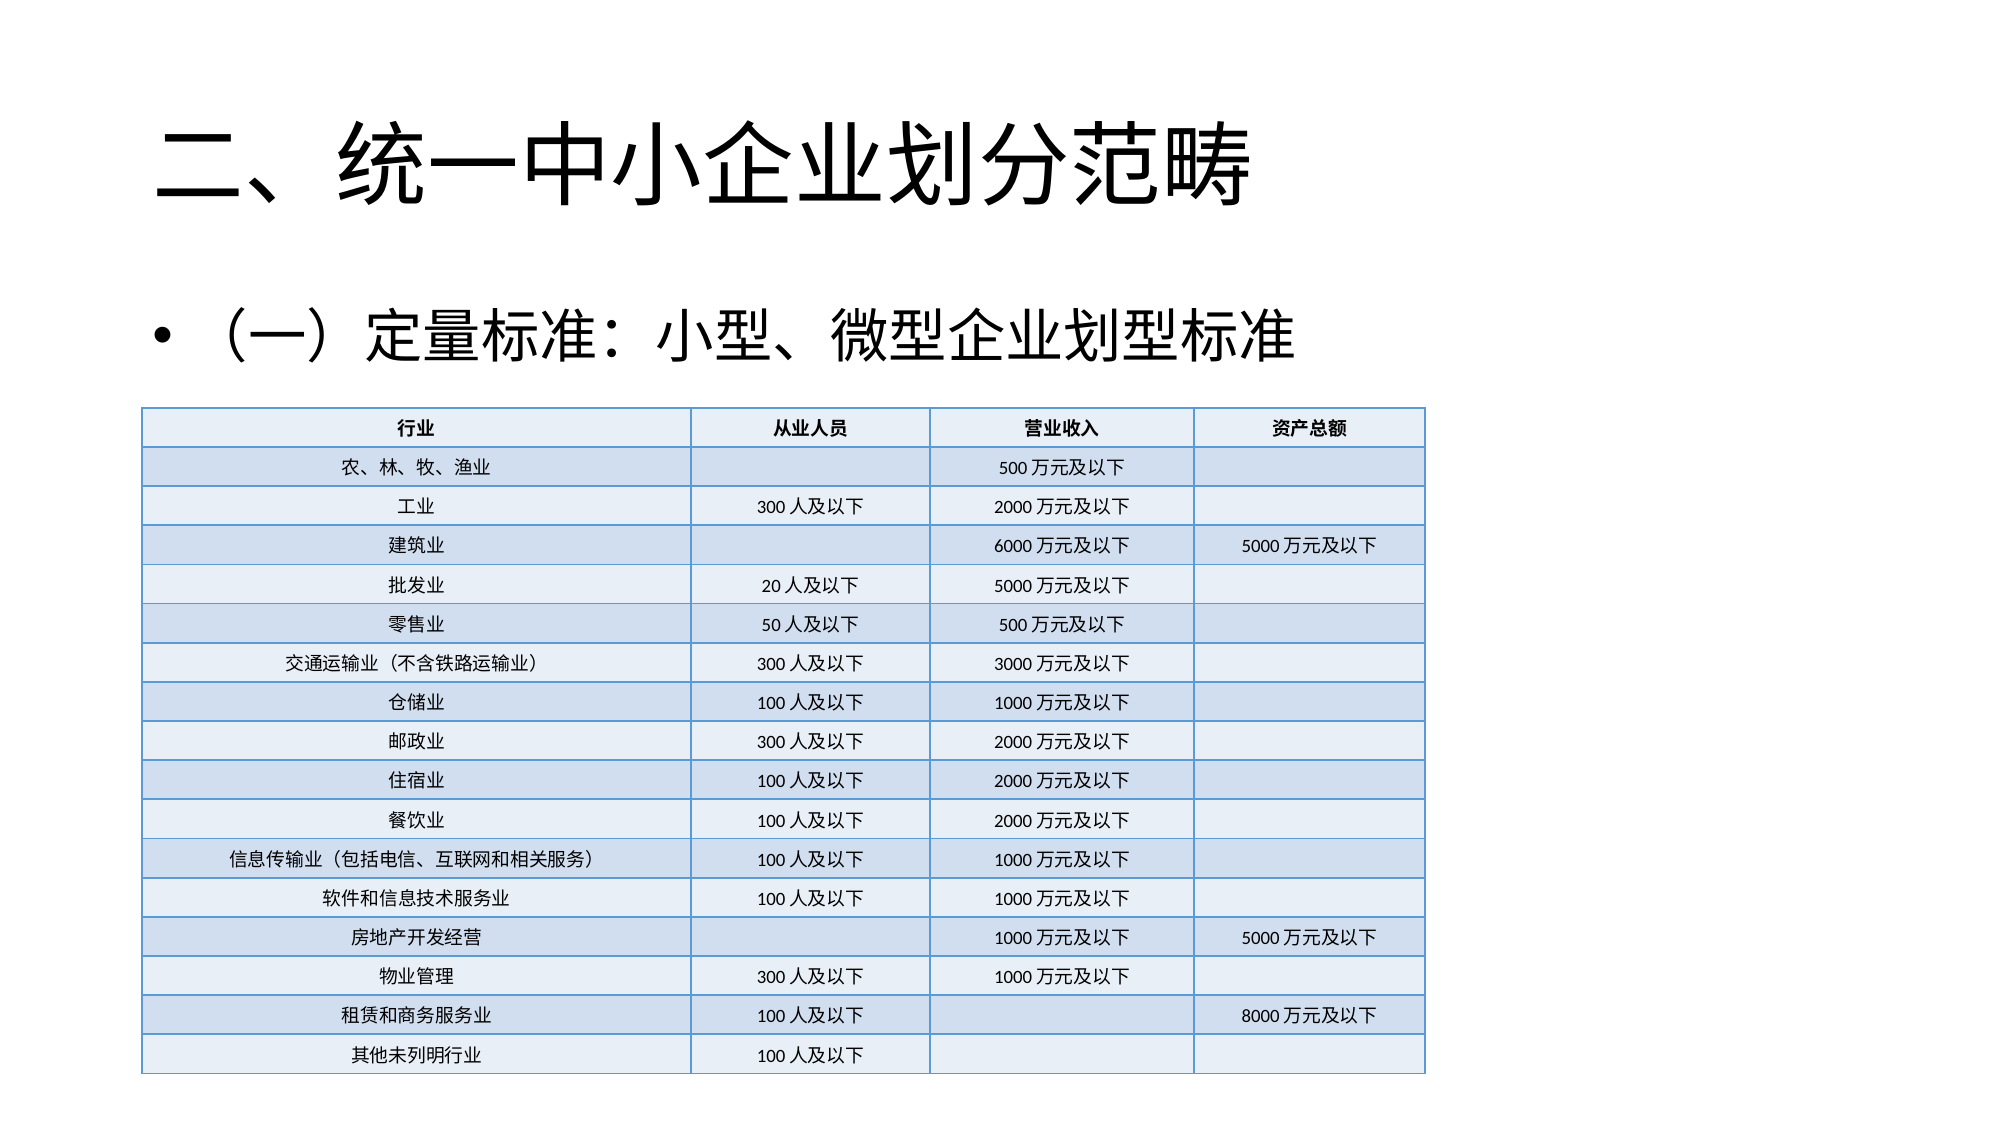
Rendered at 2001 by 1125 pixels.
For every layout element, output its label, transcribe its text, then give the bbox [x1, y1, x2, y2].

table_cell [692, 918, 929, 955]
table_cell 软件和信息技术服务业 [143, 879, 690, 916]
table_cell 2000万元及以下 [931, 761, 1193, 798]
table_cell 1000万元及以下 [931, 957, 1193, 994]
table_cell 100人及以下 [692, 839, 929, 877]
table_cell 5000万元及以下 [1195, 526, 1424, 564]
table_cell 100人及以下 [692, 761, 929, 798]
table_cell 2000万元及以下 [931, 722, 1193, 759]
table_cell 房地产开发经营 [143, 918, 690, 955]
table_cell 工业 [143, 487, 690, 524]
table_cell 300人及以下 [692, 722, 929, 759]
table_header 从业人员 [692, 409, 929, 446]
table_header 资产总额 [1195, 409, 1424, 446]
table_cell [692, 526, 929, 564]
list （一）定量标准：小型、微型企业划型标准 [137, 299, 1793, 394]
table_cell [1195, 565, 1424, 603]
table_header 营业收入 [931, 409, 1193, 446]
table_cell 50人及以下 [692, 604, 929, 642]
table_cell 邮政业 [143, 722, 690, 759]
table_cell [1195, 644, 1424, 681]
table_cell 100人及以下 [692, 683, 929, 720]
table_cell 2000万元及以下 [931, 800, 1193, 838]
table_cell 仓储业 [143, 683, 690, 720]
table_cell [1195, 1035, 1424, 1073]
table_cell 建筑业 [143, 526, 690, 564]
table_cell 1000万元及以下 [931, 839, 1193, 877]
table_cell 1000万元及以下 [931, 918, 1193, 955]
table_cell 批发业 [143, 565, 690, 603]
table_cell 100人及以下 [692, 1035, 929, 1073]
table_cell [931, 996, 1193, 1033]
table_cell [1195, 957, 1424, 994]
table_cell 8000万元及以下 [1195, 996, 1424, 1033]
title 二、统一中小企业划分范畴 [137, 59, 1863, 278]
table_cell 20人及以下 [692, 565, 929, 603]
table_cell [1195, 683, 1424, 720]
table_cell 餐饮业 [143, 800, 690, 838]
table_cell 100人及以下 [692, 996, 929, 1033]
table_cell 物业管理 [143, 957, 690, 994]
table_cell [692, 448, 929, 485]
table_cell 3000万元及以下 [931, 644, 1193, 681]
table_cell 2000万元及以下 [931, 487, 1193, 524]
table_cell 其他未列明行业 [143, 1035, 690, 1073]
table_header 行业 [143, 409, 690, 446]
table_cell [1195, 487, 1424, 524]
table_cell 300人及以下 [692, 487, 929, 524]
table_cell [1195, 448, 1424, 485]
table_cell [931, 1035, 1193, 1073]
table_cell 500万元及以下 [931, 448, 1193, 485]
table_cell 农、林、牧、渔业 [143, 448, 690, 485]
table_cell [1195, 839, 1424, 877]
table_cell 100人及以下 [692, 800, 929, 838]
table_cell 300人及以下 [692, 644, 929, 681]
table_cell [1195, 722, 1424, 759]
table_cell 300人及以下 [692, 957, 929, 994]
table_cell [1195, 879, 1424, 916]
table_cell 交通运输业（不含铁路运输业） [143, 644, 690, 681]
table_cell [1195, 800, 1424, 838]
table_cell 5000万元及以下 [1195, 918, 1424, 955]
table_cell [1195, 761, 1424, 798]
table_cell 500万元及以下 [931, 604, 1193, 642]
table_cell 6000万元及以下 [931, 526, 1193, 564]
table_cell 1000万元及以下 [931, 879, 1193, 916]
table_cell 100人及以下 [692, 879, 929, 916]
table_cell [1195, 604, 1424, 642]
table_cell 1000万元及以下 [931, 683, 1193, 720]
table_cell 零售业 [143, 604, 690, 642]
table_cell 5000万元及以下 [931, 565, 1193, 603]
table_cell 信息传输业（包括电信、互联网和相关服务） [143, 839, 690, 877]
table_cell 住宿业 [143, 761, 690, 798]
table_cell 租赁和商务服务业 [143, 996, 690, 1033]
